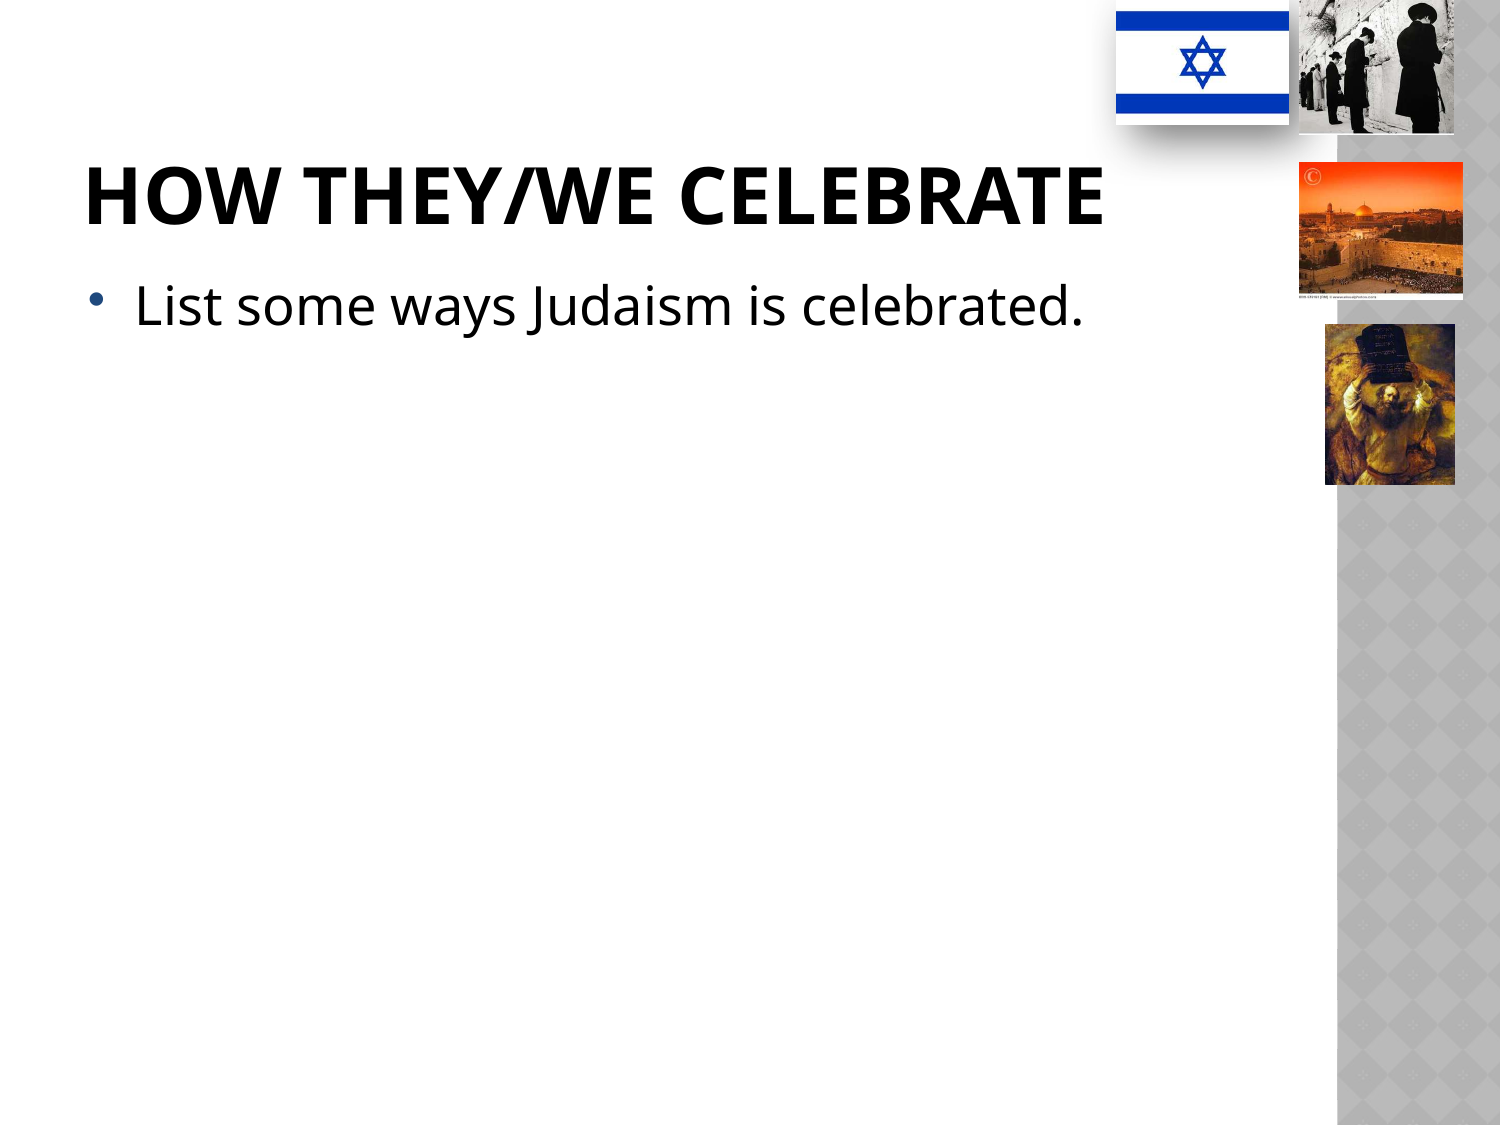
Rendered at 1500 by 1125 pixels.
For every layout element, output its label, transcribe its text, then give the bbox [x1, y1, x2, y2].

picture [1116, 0, 1289, 125]
picture [1299, 0, 1454, 135]
title How they/we Celebrate [75, 52, 1263, 240]
picture [1325, 324, 1455, 485]
list List some ways Judaism is celebrated. [75, 264, 1263, 1059]
picture [1299, 162, 1463, 300]
